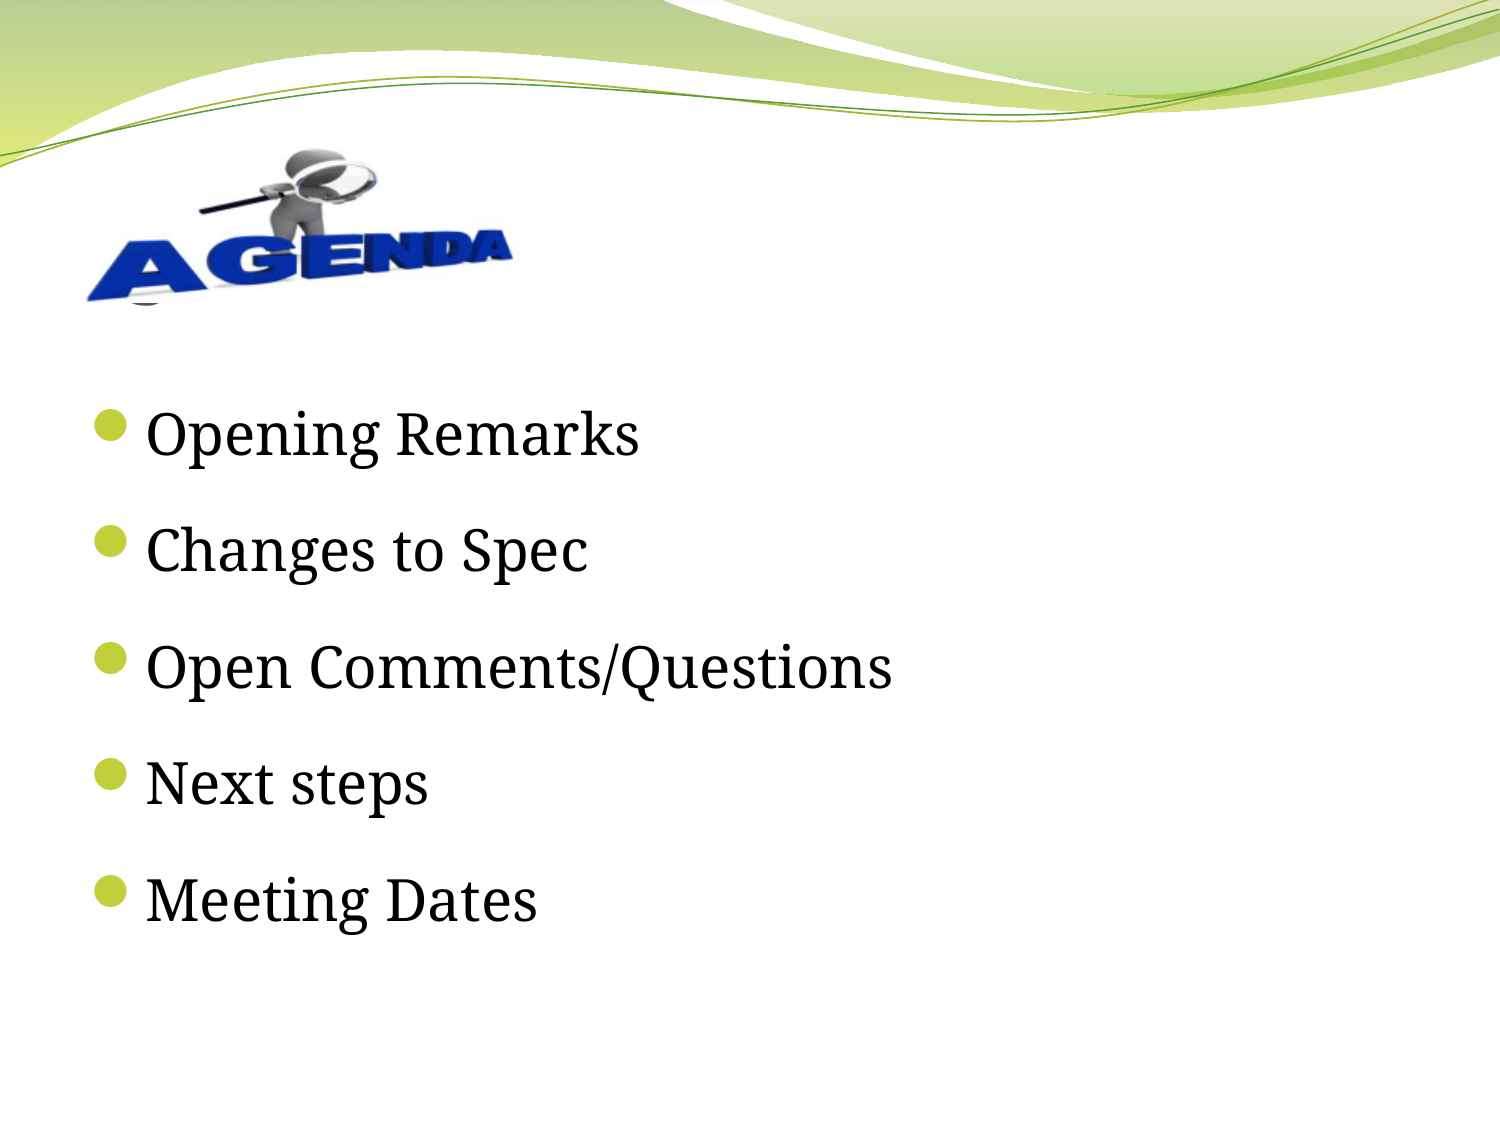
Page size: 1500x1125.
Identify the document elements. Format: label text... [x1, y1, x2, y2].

list Opening Remarks Changes to Spec Open Comments/Questions Next steps Meeting Dates [75, 354, 1448, 1038]
title Agenda [75, 115, 1425, 303]
picture [74, 146, 525, 303]
